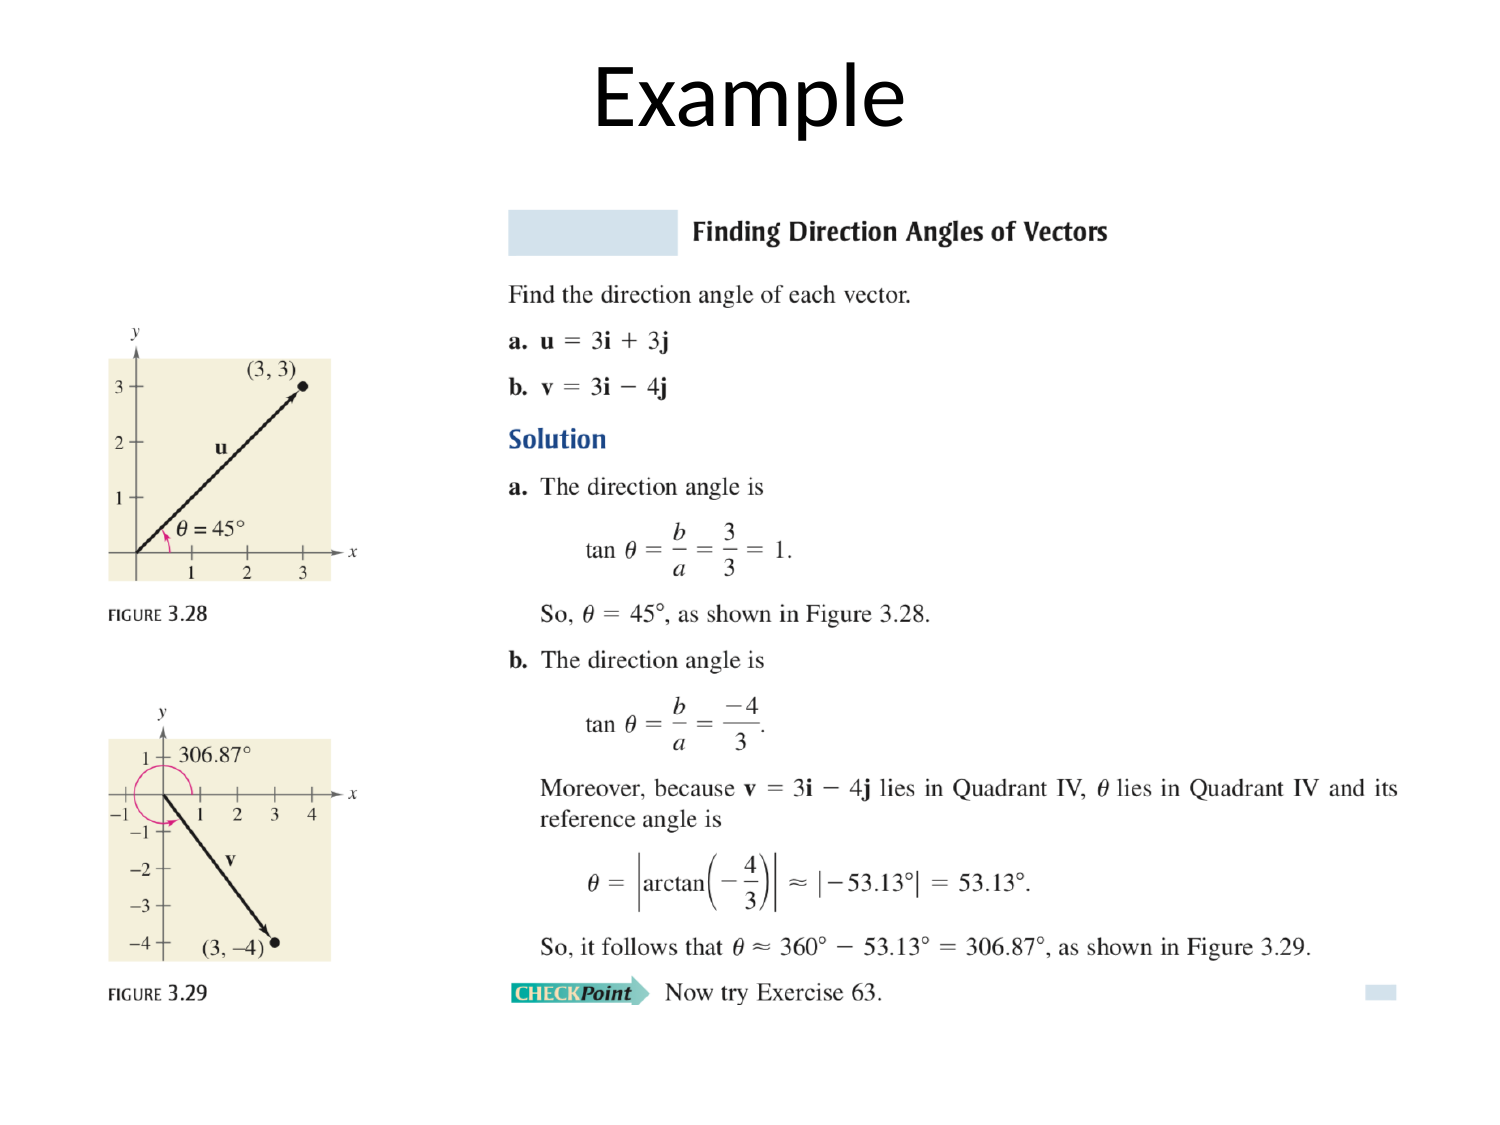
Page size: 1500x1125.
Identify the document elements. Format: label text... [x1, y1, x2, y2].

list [16, 196, 1487, 1006]
title Example [75, 0, 1425, 184]
